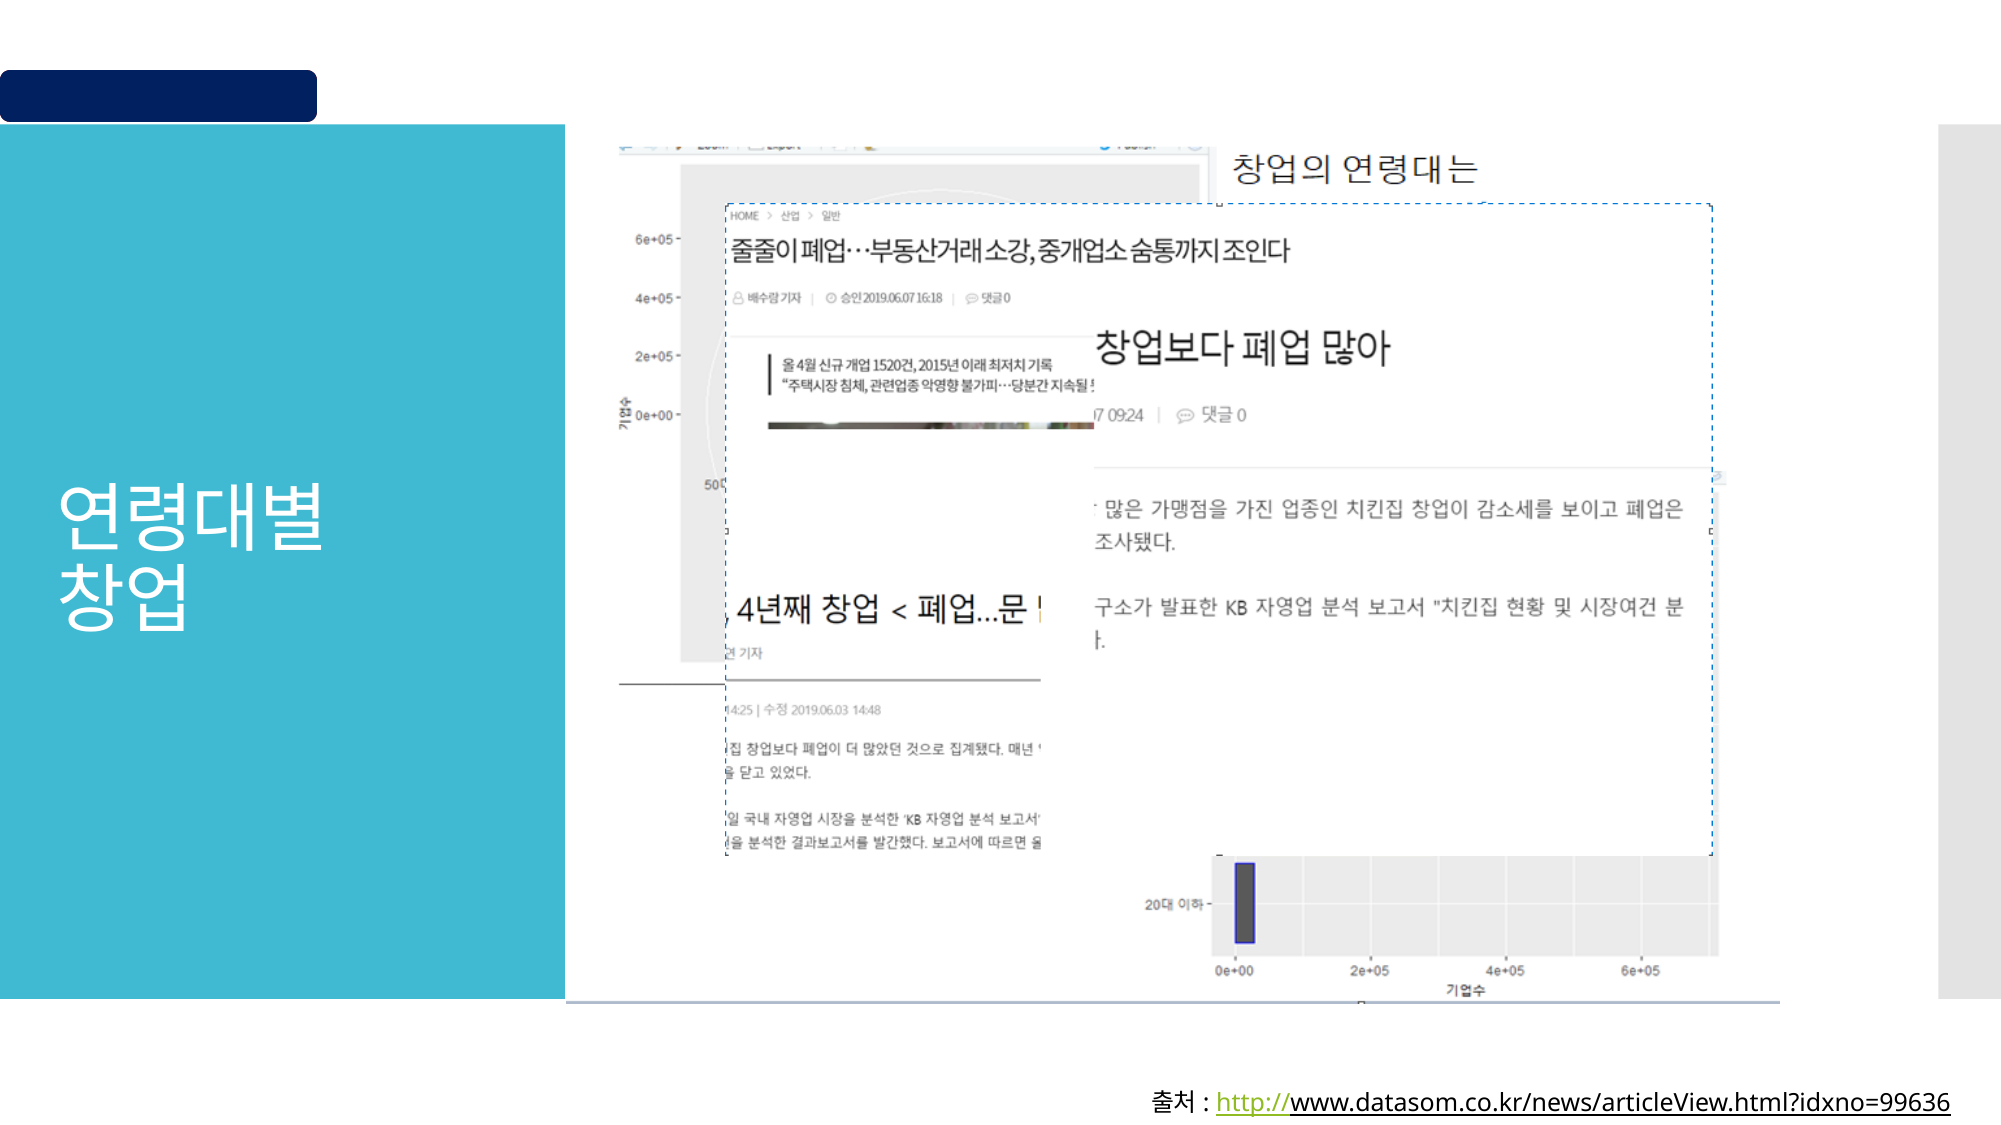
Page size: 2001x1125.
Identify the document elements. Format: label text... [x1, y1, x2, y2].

picture [566, 118, 1780, 1004]
text_box 출처: http://www.datasom.co.kr/news/articleView.html?idxno=99636(데이터 솜) [1136, 1079, 2000, 1125]
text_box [0, 69, 318, 123]
title 연령대별 창업 [41, 184, 525, 940]
